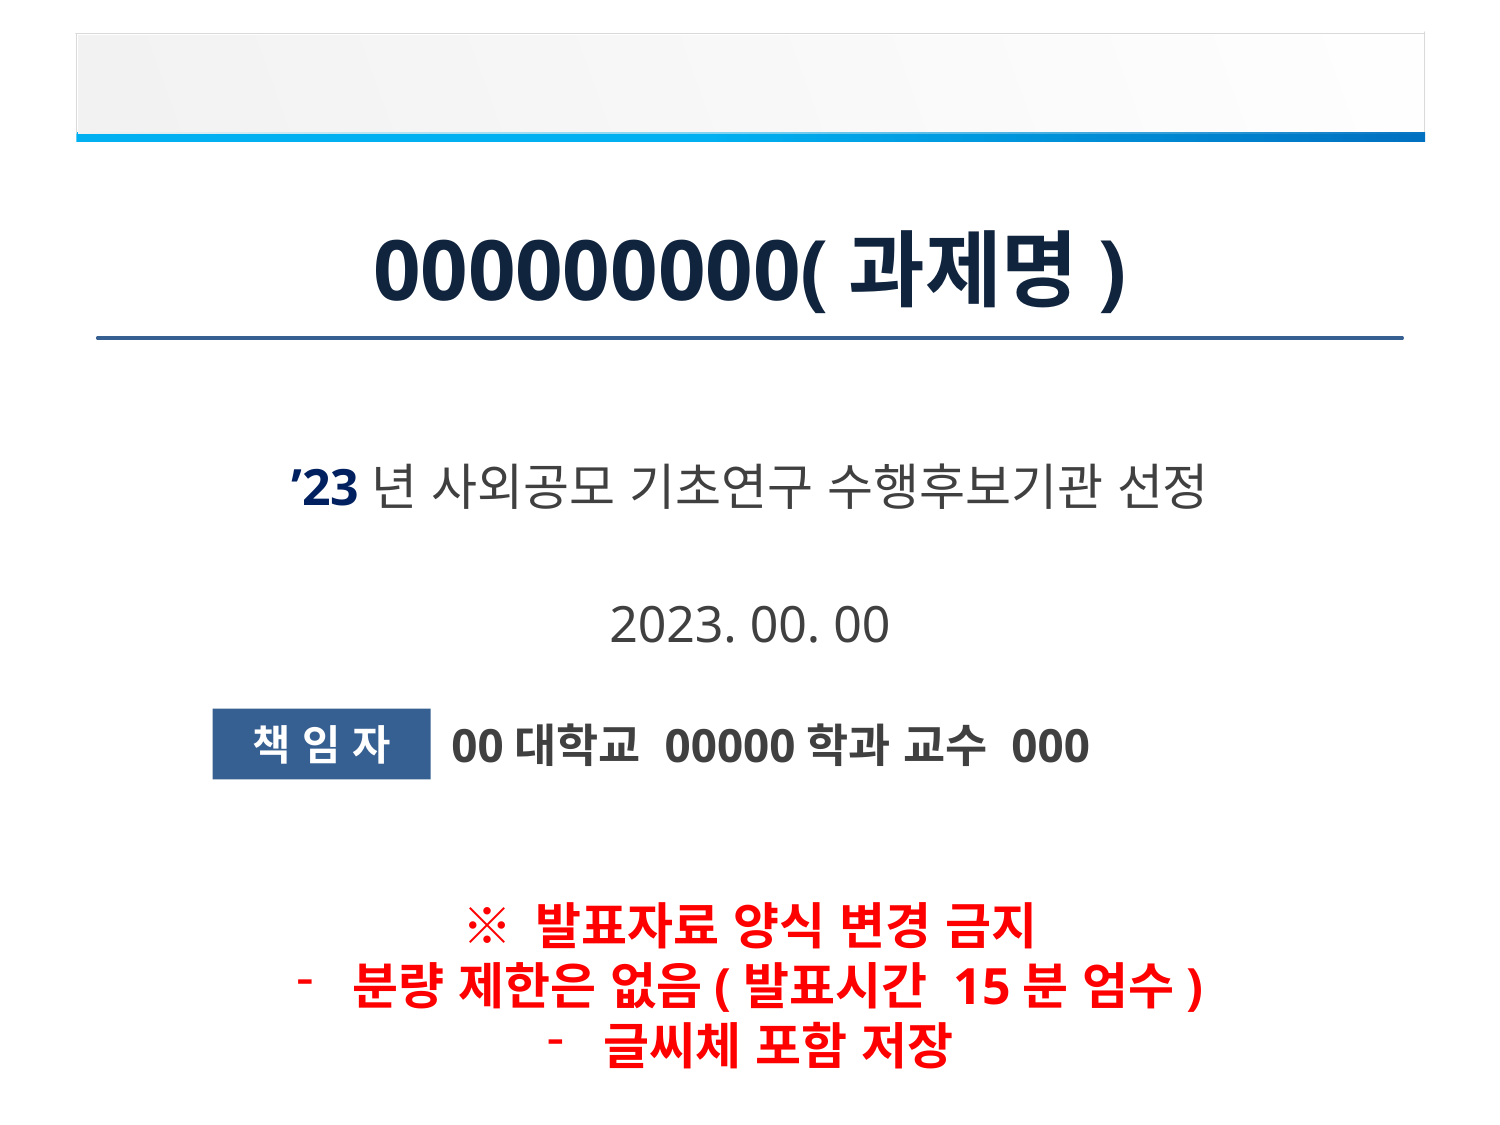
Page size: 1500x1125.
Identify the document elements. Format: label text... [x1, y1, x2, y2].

text_box 2023. 00. 00 [0, 584, 1500, 660]
text_box ’23년 사외공모 기초연구 수행후보기관 선정 [0, 448, 1500, 523]
text_box ※ 발표자료 양식 변경 금지 분량 제한은 없음(발표시간 15분 엄수) 글씨체 포함 저장 [278, 887, 1223, 1083]
text_box [95, 336, 1405, 340]
text_box 000000000(과제명) [116, 210, 1384, 325]
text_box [212, 708, 1500, 780]
